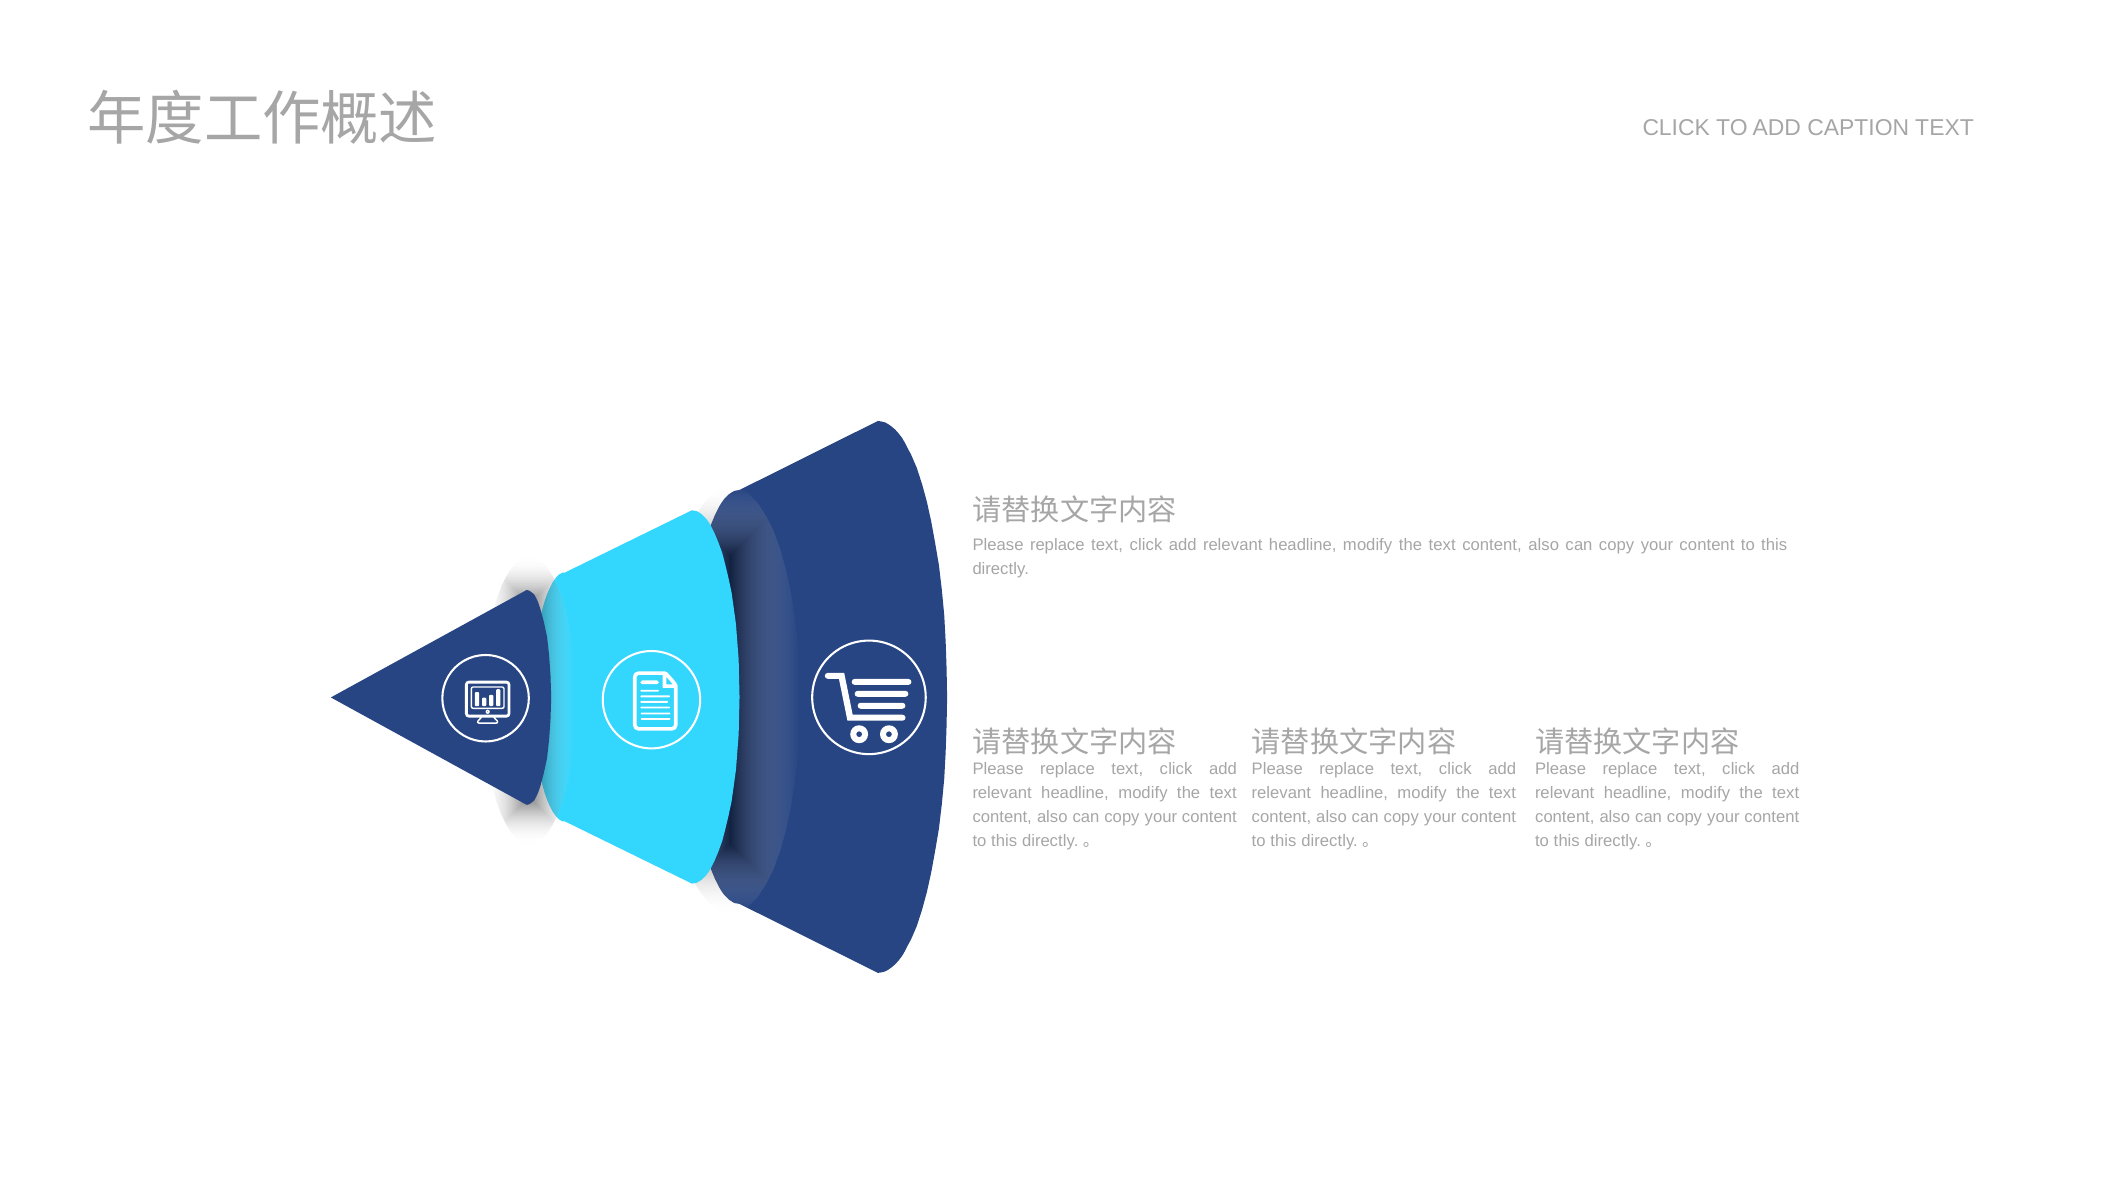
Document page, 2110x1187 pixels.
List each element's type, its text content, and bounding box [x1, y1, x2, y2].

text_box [87, 78, 2022, 153]
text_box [722, 495, 756, 502]
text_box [727, 898, 756, 905]
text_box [309, 577, 597, 823]
text_box 请替换文字内容 [972, 484, 1238, 527]
text_box 请替换文字内容 [1534, 716, 1800, 753]
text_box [602, 650, 701, 749]
text_box Please replace text, click add relevant headline, modify the text content, also can copy your content to this directly.。 [972, 753, 1238, 850]
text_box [812, 640, 926, 755]
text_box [442, 654, 529, 742]
text_box Please replace text, click add relevant headline, modify the text content, also can copy your content to this directly.。 [1251, 753, 1517, 850]
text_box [453, 566, 880, 833]
text_box 请替换文字内容 [1251, 716, 1517, 753]
text_box [730, 420, 948, 973]
text_box 请替换文字内容 [972, 716, 1238, 753]
text_box Please replace text, click add relevant headline, modify the text content, also can copy your content to this directly. [972, 529, 1789, 578]
text_box Please replace text, click add relevant headline, modify the text content, also can copy your content to this directly.。 [1534, 753, 1800, 850]
